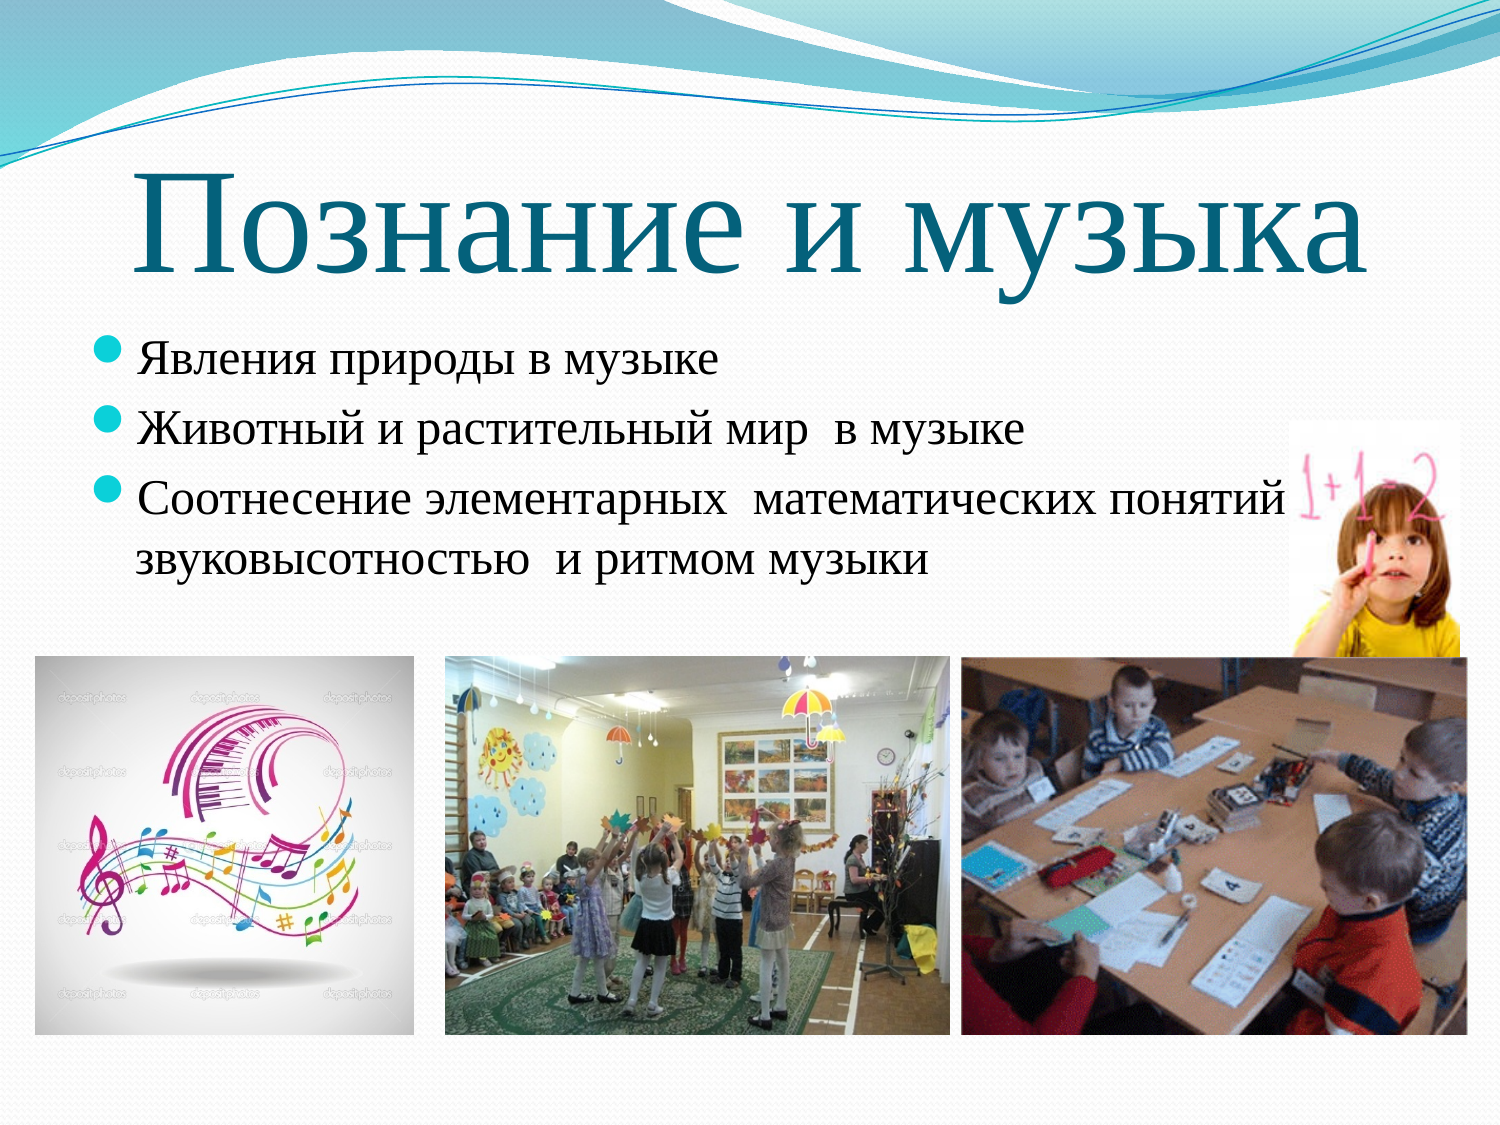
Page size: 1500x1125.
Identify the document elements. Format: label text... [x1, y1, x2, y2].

picture [1288, 421, 1460, 657]
list Явления природы в музыке Животный и растительный мир в музыке Соотнесение элементарных математических понятий с звуковысотностью и ритмом музыки [75, 317, 1465, 1038]
picture [34, 655, 414, 1035]
title Познание и музыка [75, 115, 1425, 303]
picture [960, 655, 1469, 1035]
picture [445, 655, 950, 1035]
